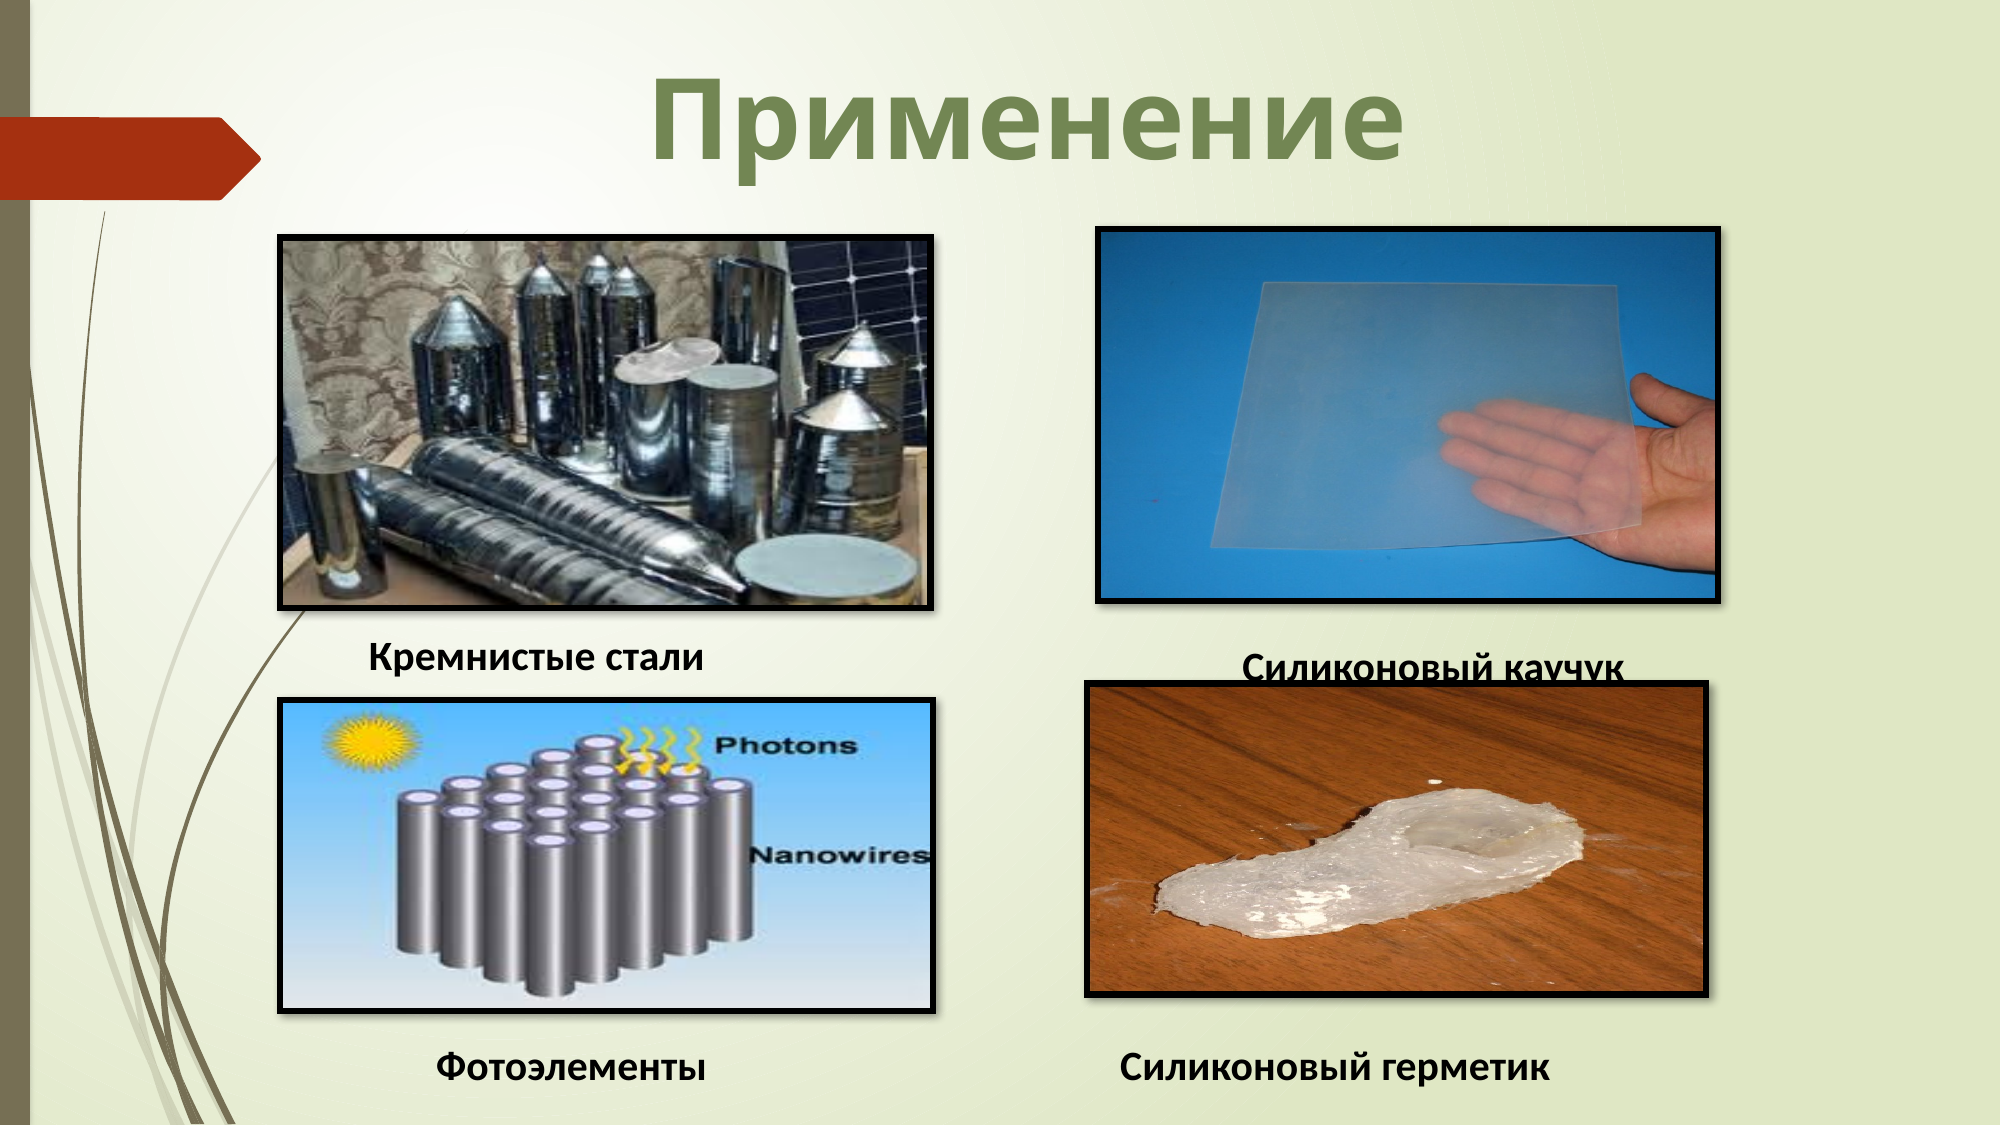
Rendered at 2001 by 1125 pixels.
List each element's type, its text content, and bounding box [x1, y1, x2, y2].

text_box Фотоэлементы [320, 1031, 825, 1097]
picture [1089, 686, 1704, 992]
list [282, 240, 928, 605]
text_box Силиконовый герметик [1105, 1031, 1610, 1097]
text_box Силиконовый каучук [1187, 632, 1680, 679]
picture [1100, 231, 1715, 598]
text_box Применение [631, 39, 1422, 190]
picture [282, 702, 930, 1008]
text_box Кремнистые стали [296, 621, 778, 686]
